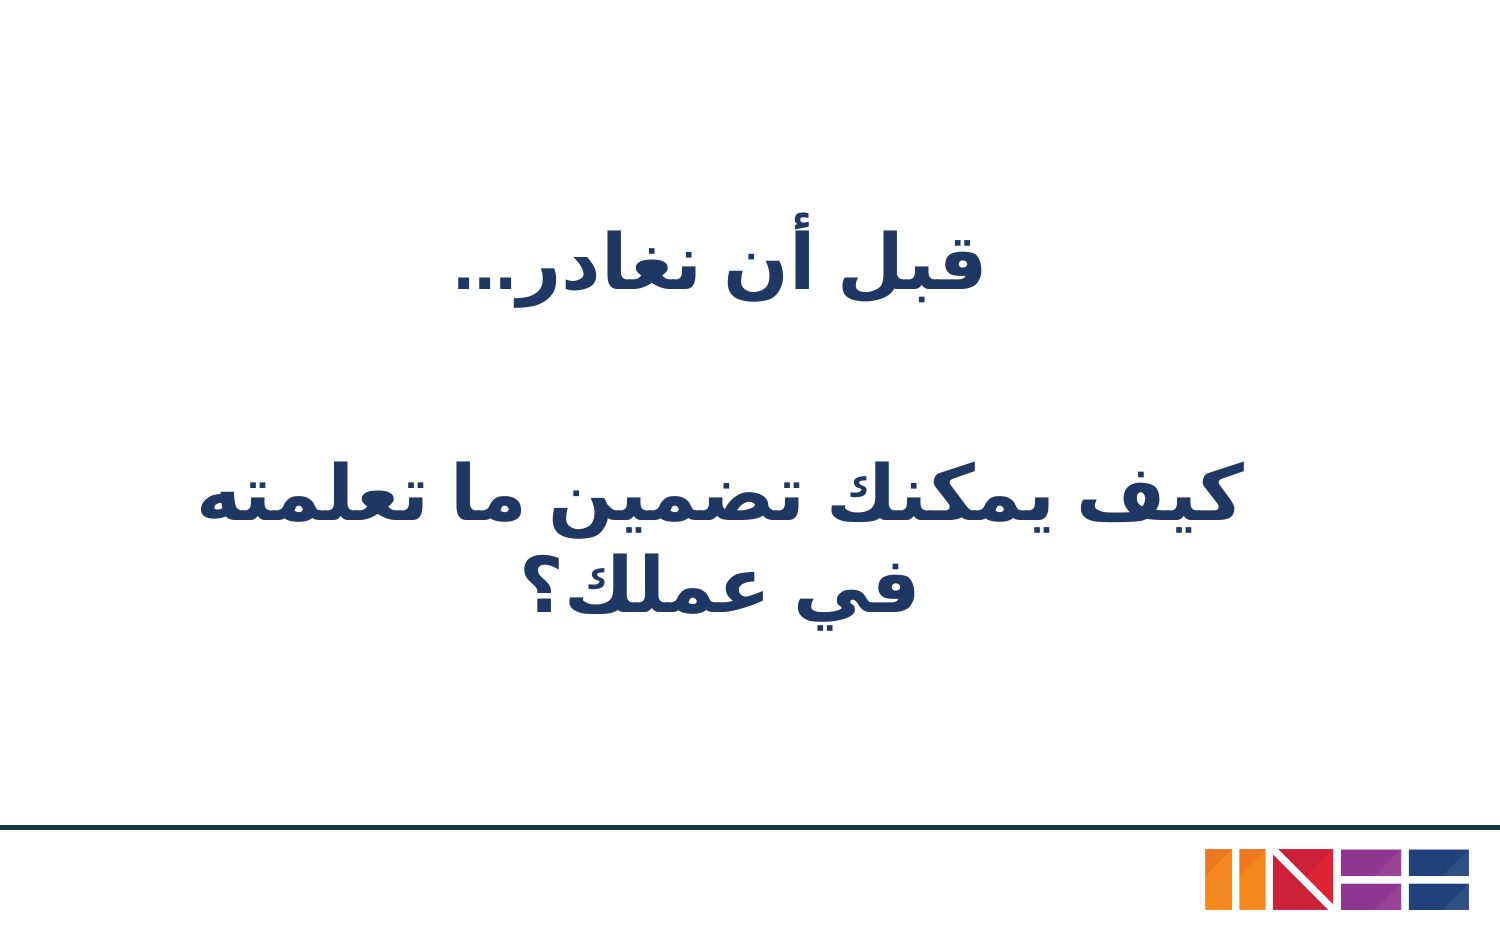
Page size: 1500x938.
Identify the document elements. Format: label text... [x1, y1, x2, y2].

list قبل أن نغادر... كيف يمكنك تضمين ما تعلمته في عملك؟ [124, 206, 1376, 592]
picture [1205, 849, 1469, 910]
